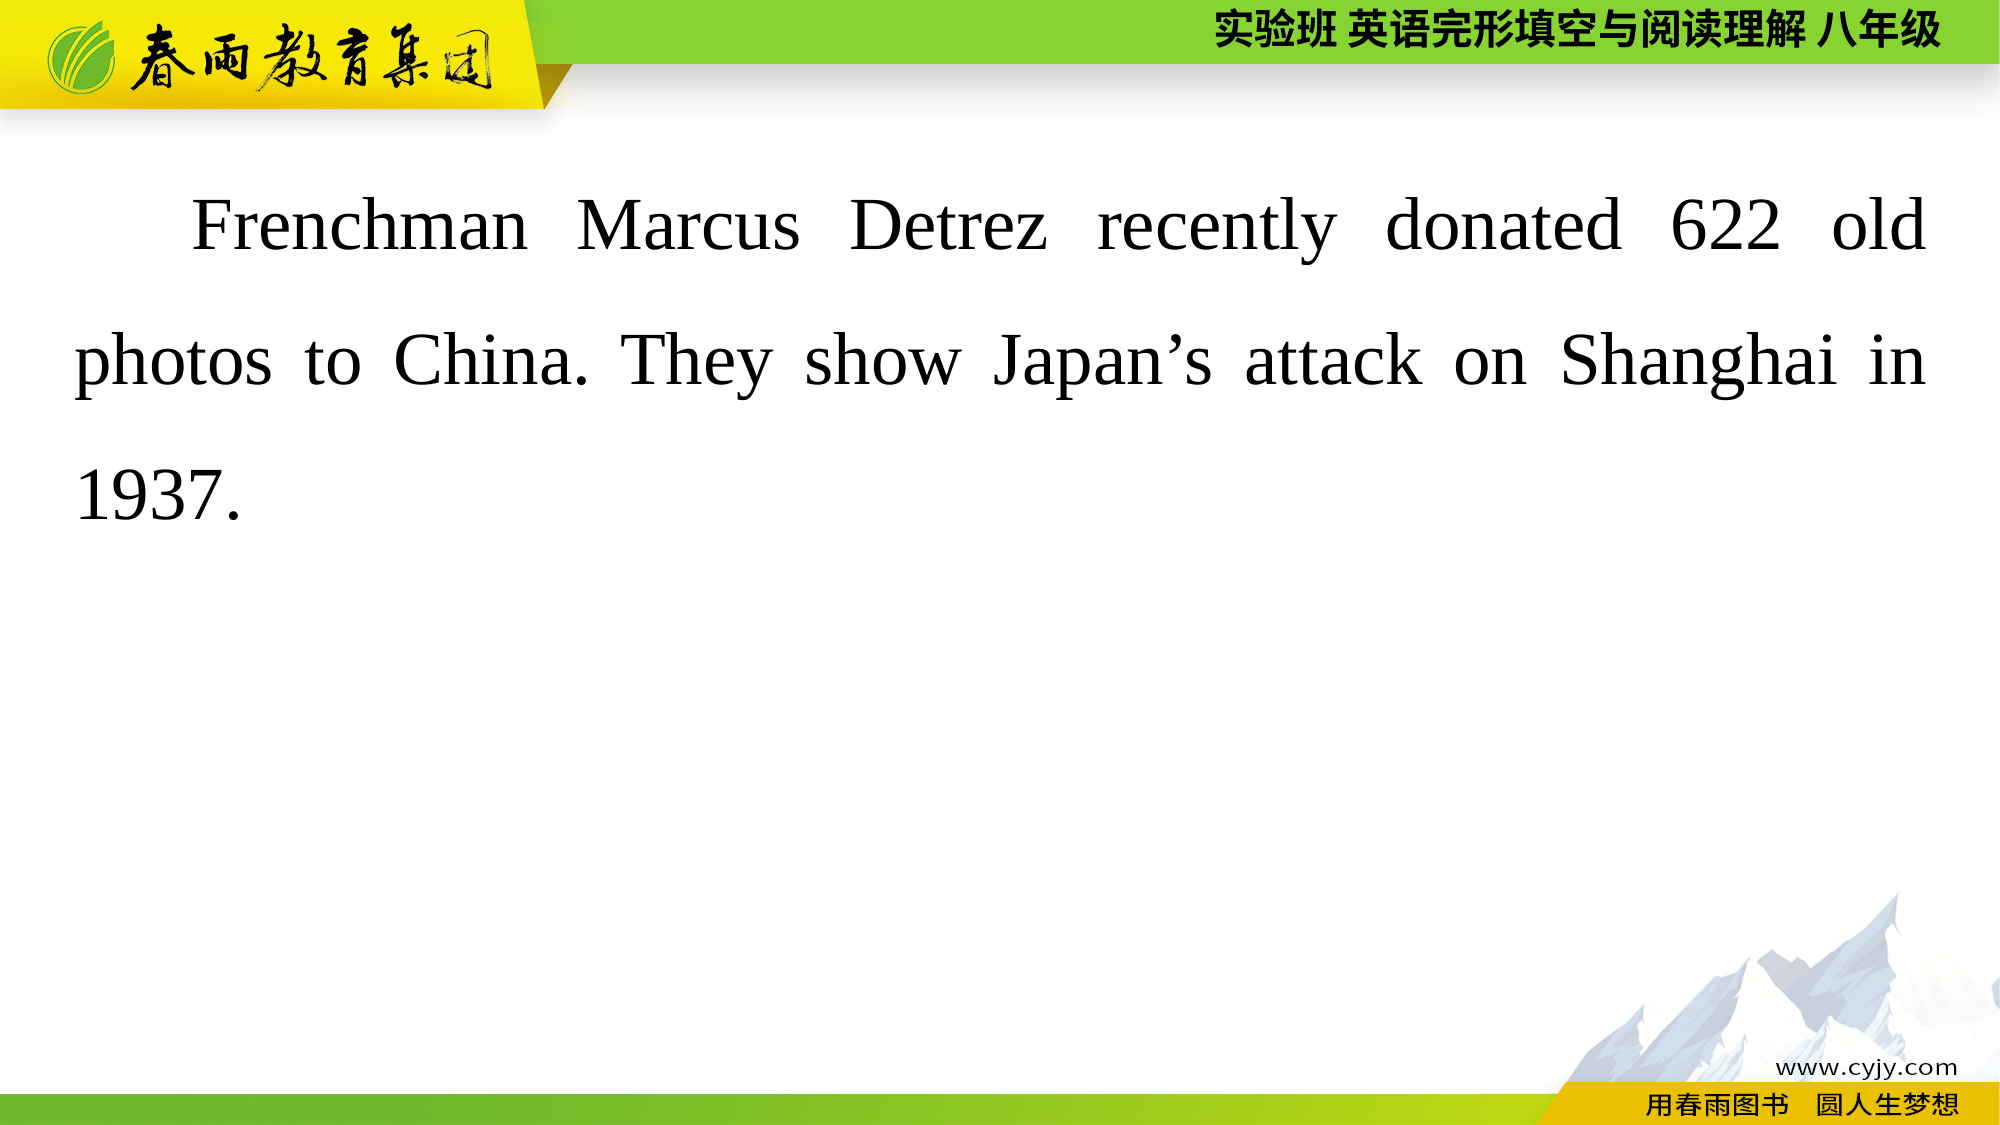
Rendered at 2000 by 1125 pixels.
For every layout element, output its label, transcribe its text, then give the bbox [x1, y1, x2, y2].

picture [0, 0, 2000, 1125]
list Frenchman Marcus Detrez recently donated 622 old photos to China. They show Japan’s attack on Shanghai in 1937. [59, 122, 1944, 531]
